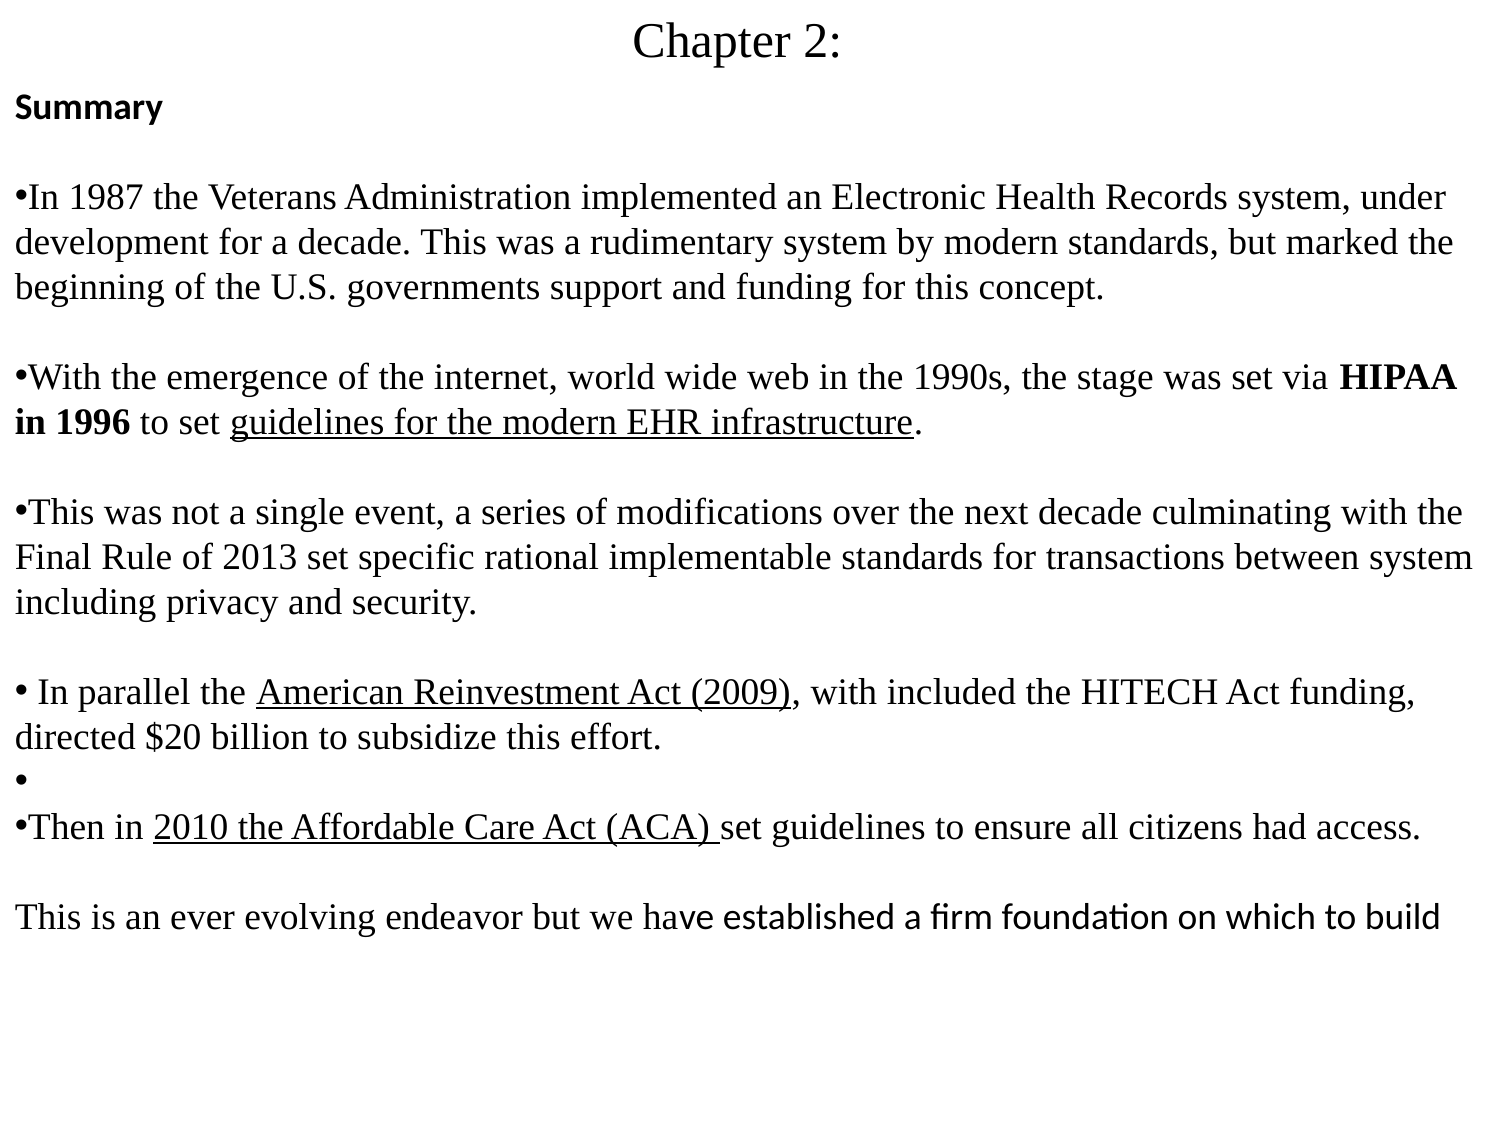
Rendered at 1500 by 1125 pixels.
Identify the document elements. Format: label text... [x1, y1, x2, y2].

text_box Chapter 2: [162, 0, 1325, 74]
text_box Summary In 1987 the Veterans Administration implemented an Electronic Health Records system, under development for a decade. This was a rudimentary system by modern standards, but marked the beginning of the U.S. governments support and funding for this concept. With the emergence of the internet, world wide web in the 1990s, the stage was set via HIPAA in 1996 to set guidelines for the modern EHR infrastructure. This was not a single event, a series of modifications over the next decade culminating with the Final Rule of 2013 set specific rational implementable standards for transactions between system including privacy and security. In parallel the American Reinvestment Act (2009), with included the HITECH Act funding, directed $20 billion to subsidize this effort. Then in 2010 the Affordable Care Act (ACA) set guidelines to ensure all citizens had access. This is an ever evolving endeavor but we have established a firm foundation on which to build [0, 74, 1500, 945]
